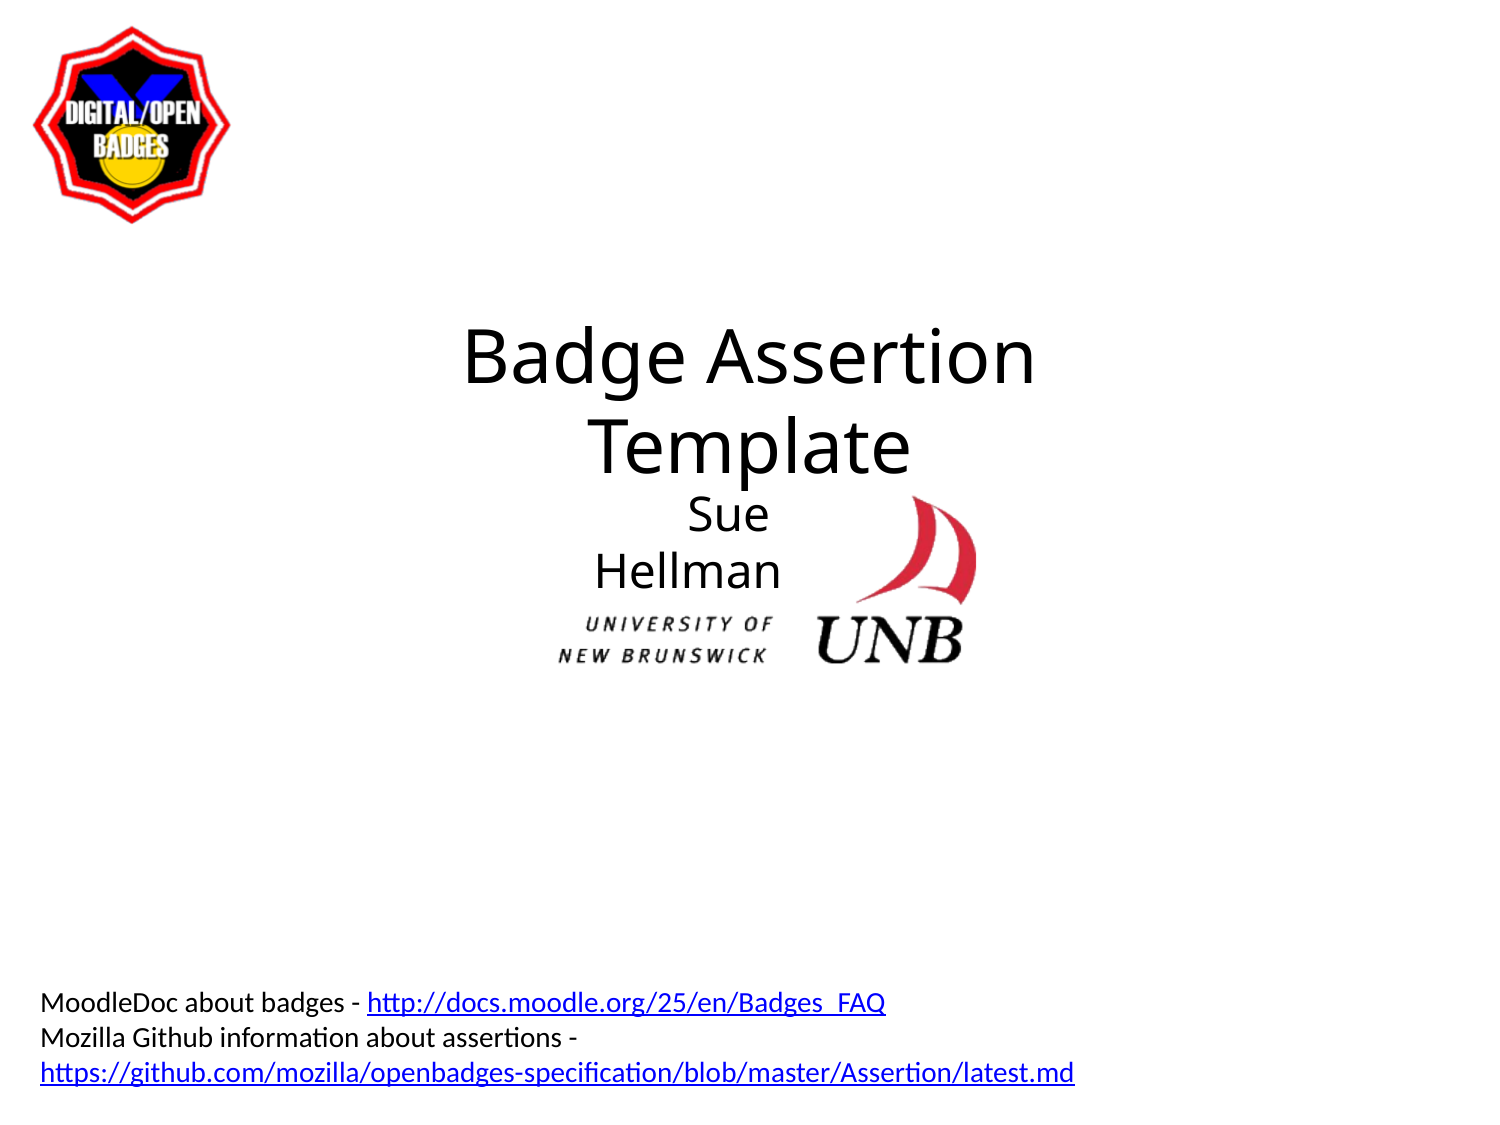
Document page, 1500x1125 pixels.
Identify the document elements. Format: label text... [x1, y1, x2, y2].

text_box Sue Hellman [506, 475, 798, 606]
text_box Badge Assertion Template [309, 301, 1190, 497]
picture [30, 23, 234, 227]
text_box MoodleDoc about badges - http://docs.moodle.org/25/en/Badges_FAQ Mozilla Github information about assertions - https://github.com/mozilla/openbadges-specification/blob/master/Assertion/latest.md [25, 976, 1459, 1096]
picture [548, 481, 999, 685]
